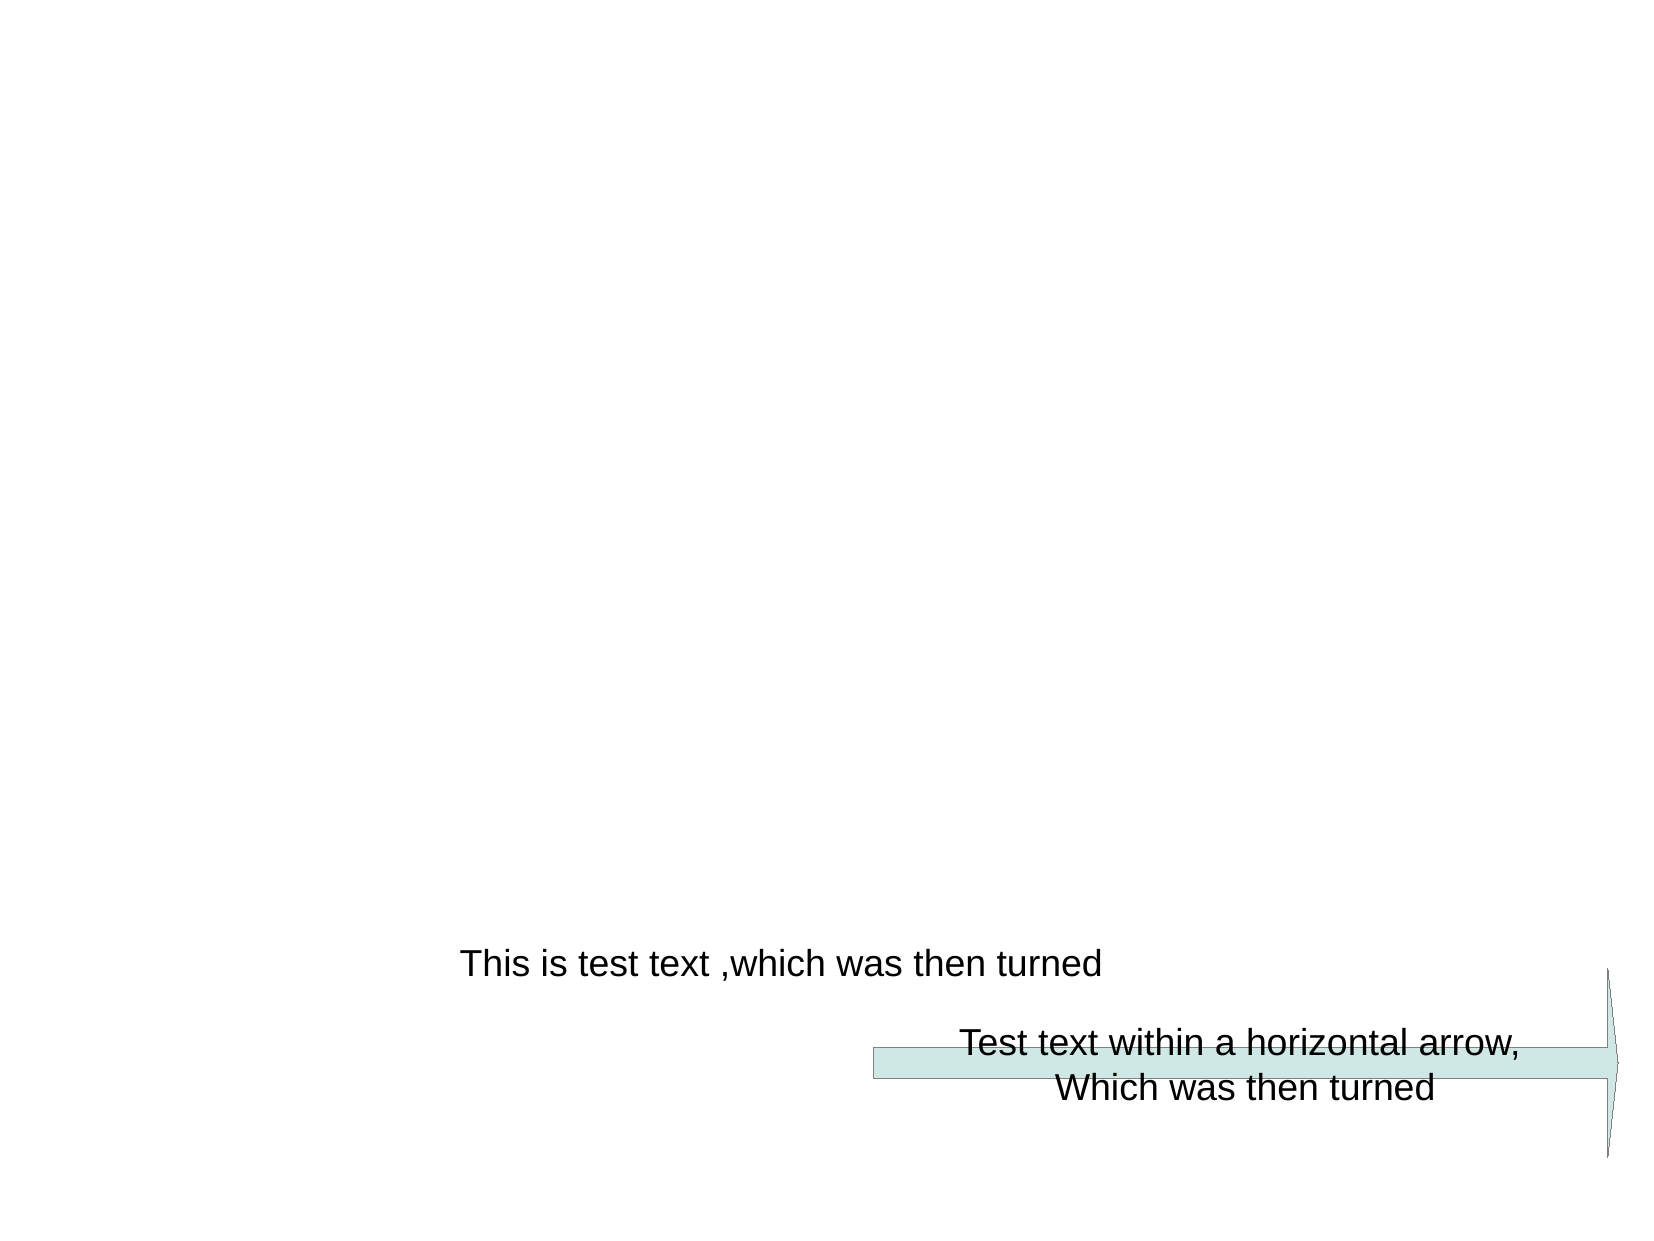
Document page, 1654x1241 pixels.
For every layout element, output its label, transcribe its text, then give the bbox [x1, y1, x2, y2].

text_box Test text within a horizontal arrow, Which was then turned [873, 968, 1619, 1158]
text_box This is test text ,which was then turned [444, 932, 1117, 989]
